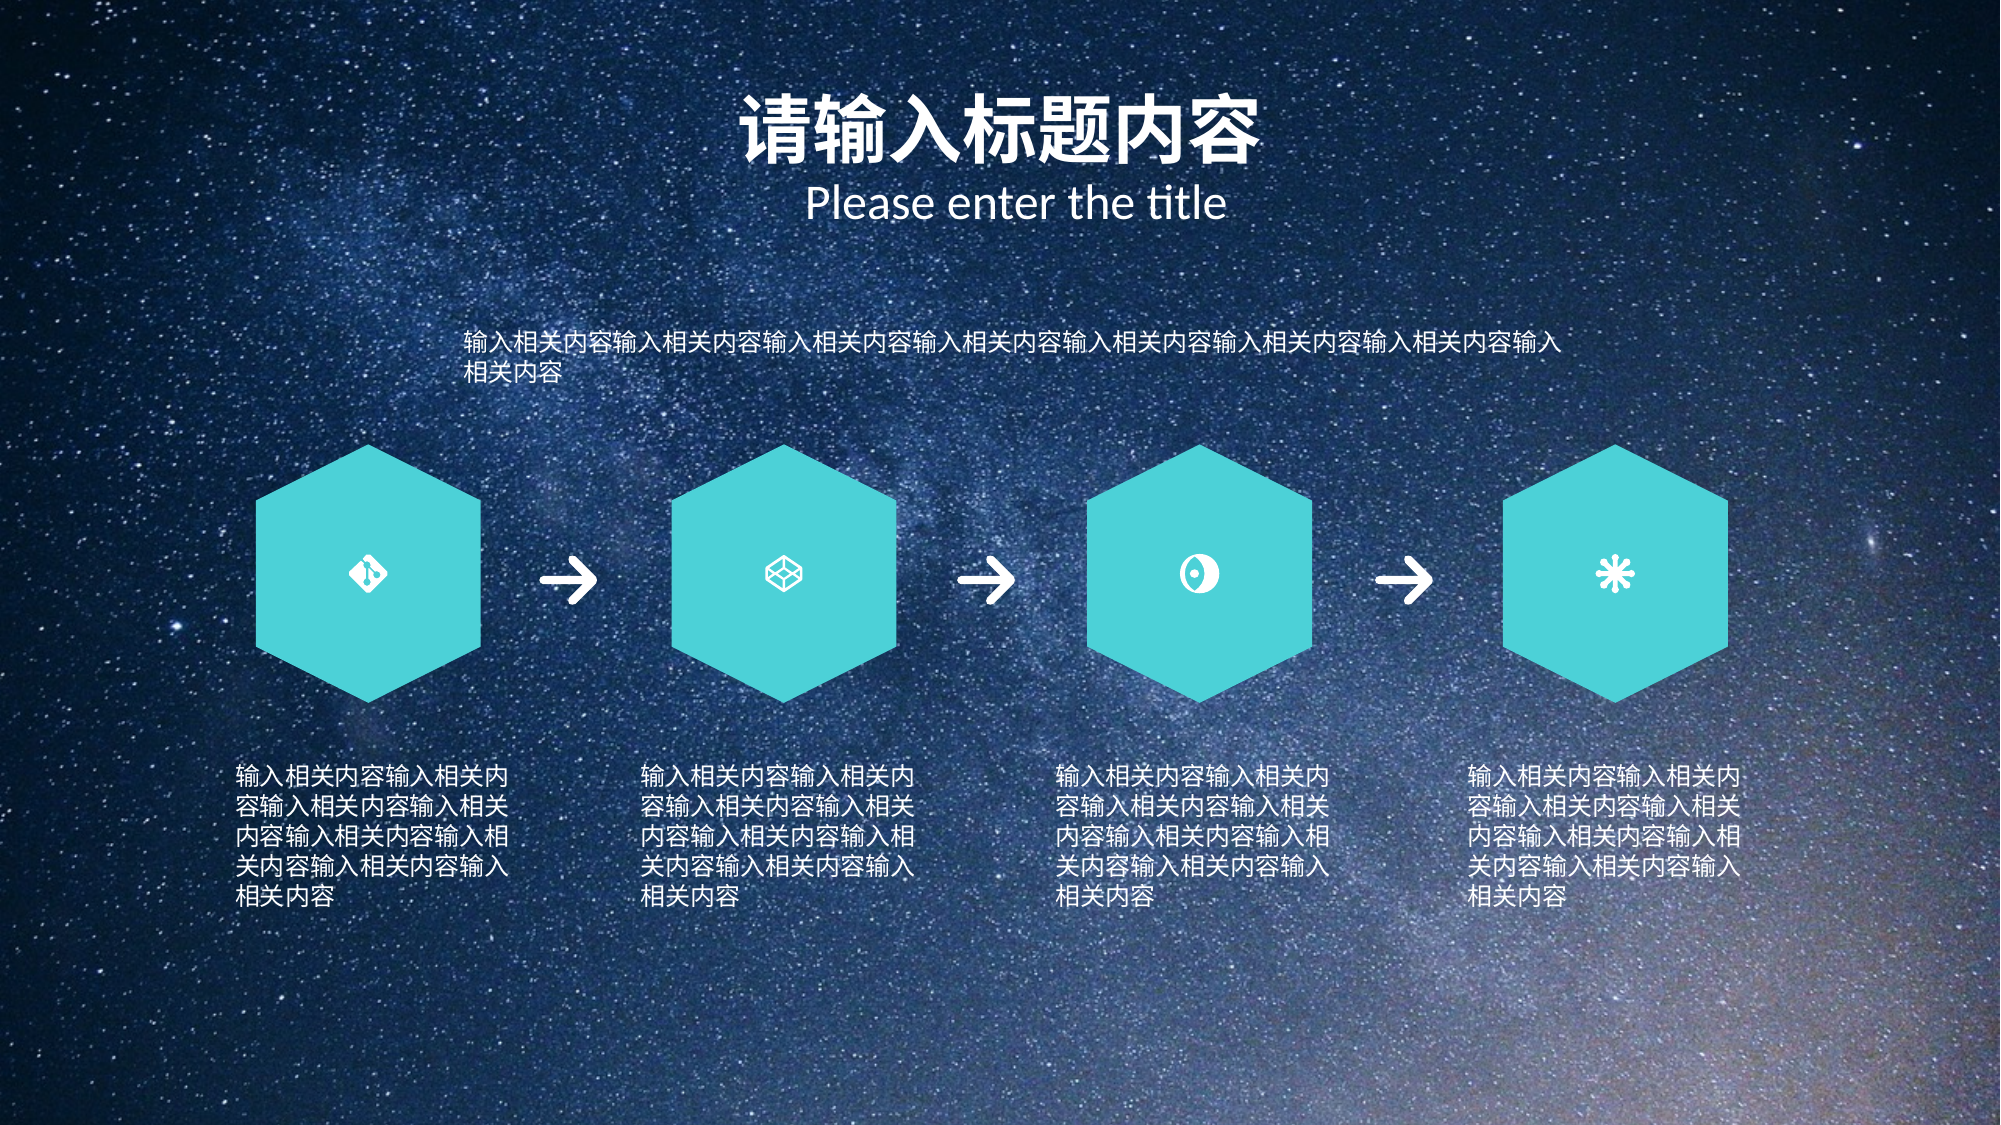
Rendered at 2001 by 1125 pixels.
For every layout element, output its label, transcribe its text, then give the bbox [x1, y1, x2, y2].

text_box 输入相关内容输入相关内容输入相关内容输入相关内容输入相关内容输入相关内容输入相关内容输入相关内容 [1040, 752, 1357, 918]
text_box [1501, 443, 1729, 705]
text_box [1595, 553, 1636, 594]
text_box [349, 554, 388, 593]
text_box [670, 443, 898, 705]
text_box [957, 555, 1015, 605]
text_box [539, 555, 597, 605]
picture [0, 0, 2000, 1125]
text_box [1375, 555, 1433, 605]
text_box [1086, 443, 1314, 705]
text_box 输入相关内容输入相关内容输入相关内容输入相关内容输入相关内容输入相关内容输入相关内容输入相关内容 [626, 752, 946, 918]
text_box 请输入标题内容 [722, 74, 1278, 180]
text_box 输入相关内容输入相关内容输入相关内容输入相关内容输入相关内容输入相关内容输入相关内容输入相关内容 [220, 752, 531, 918]
text_box 输入相关内容输入相关内容输入相关内容输入相关内容输入相关内容输入相关内容输入相关内容输入相关内容 [448, 318, 1582, 424]
text_box Please enter the title [790, 162, 1243, 237]
text_box [254, 443, 482, 705]
text_box 输入相关内容输入相关内容输入相关内容输入相关内容输入相关内容输入相关内容输入相关内容输入相关内容 [1452, 752, 1772, 918]
text_box [765, 555, 803, 593]
text_box [1179, 553, 1220, 594]
